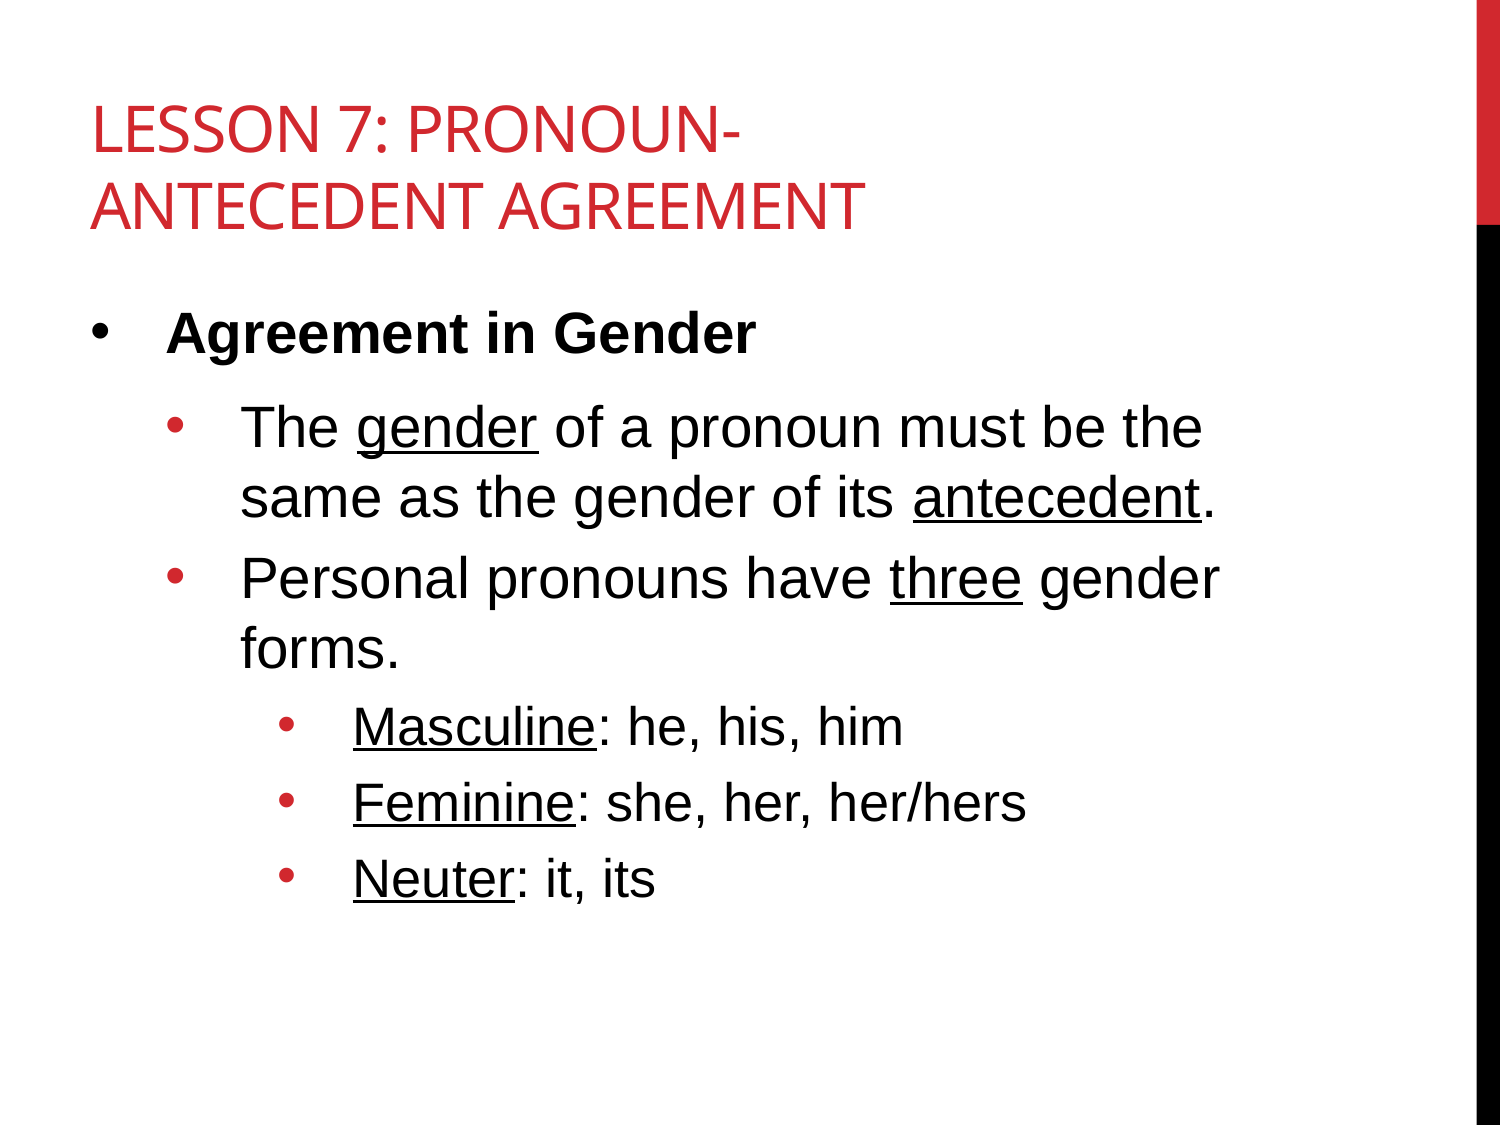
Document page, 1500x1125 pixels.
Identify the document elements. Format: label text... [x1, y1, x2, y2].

title Lesson 7: Pronoun-Antecedent Agreement [75, 25, 1025, 250]
list Agreement in Gender The gender of a pronoun must be the same as the gender of its antecedent. Personal pronouns have three gender forms. Masculine: he, his, him Feminine: she, her, her/hers Neuter: it, its [75, 287, 1325, 1005]
